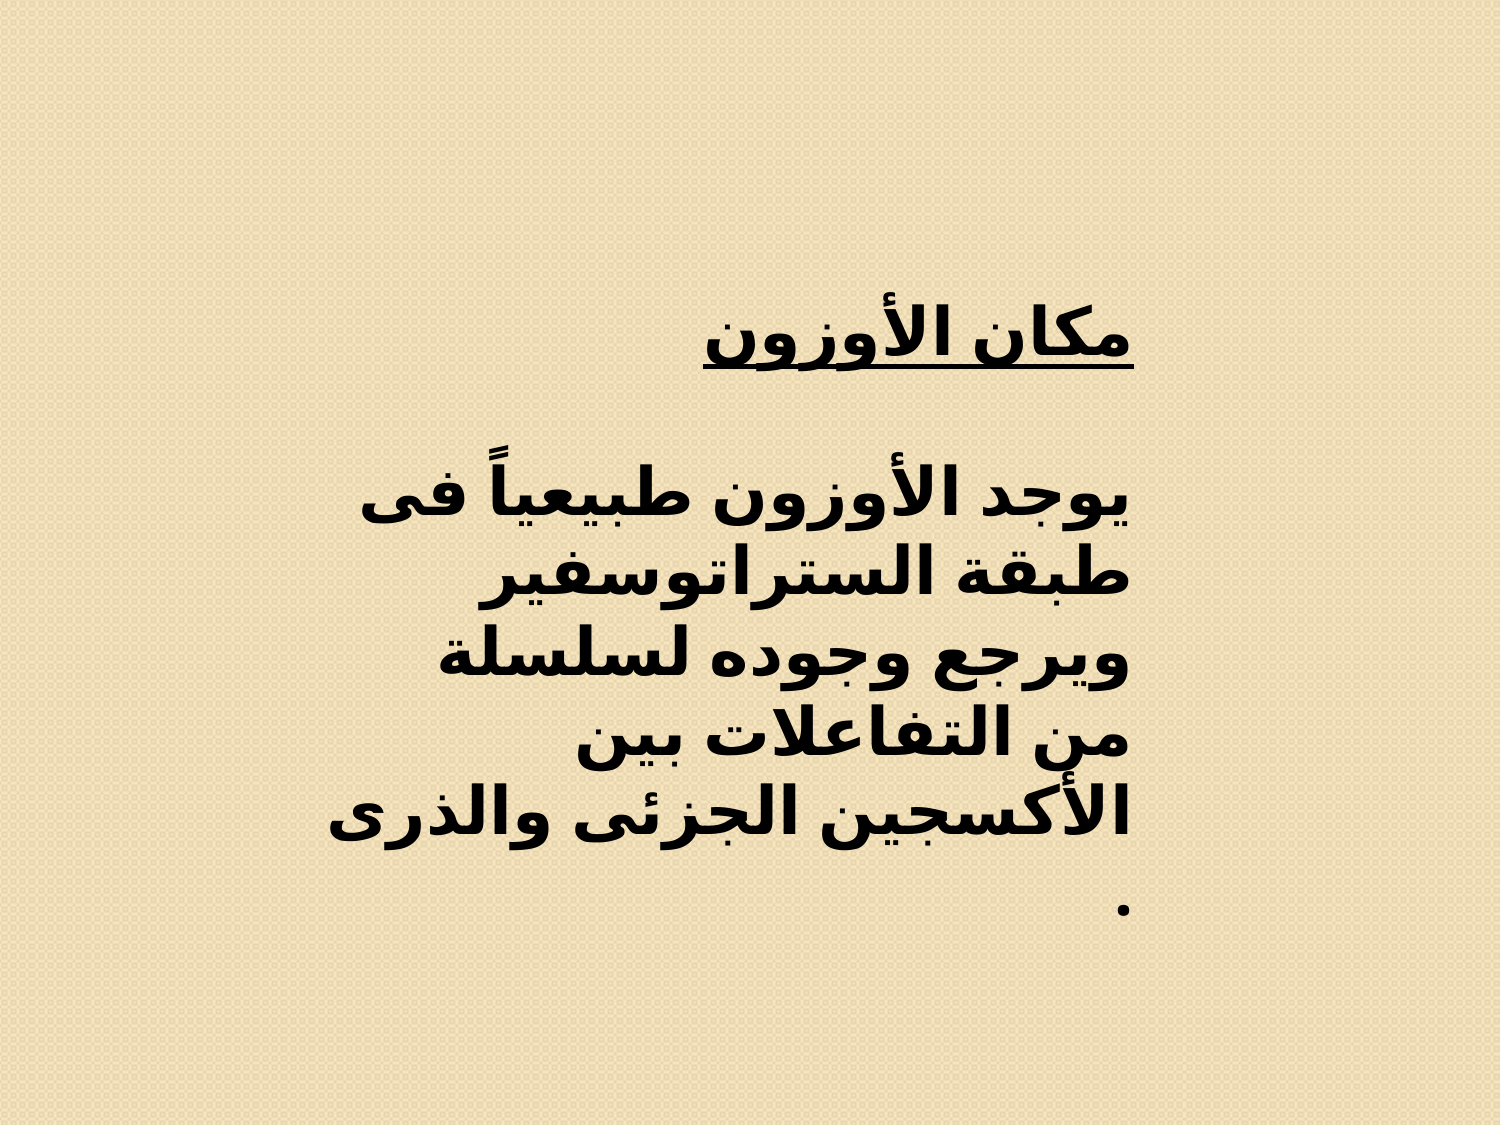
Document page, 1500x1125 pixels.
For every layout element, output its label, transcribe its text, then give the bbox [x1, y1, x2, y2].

text_box مكان الأوزون يوجد الأوزون طبيعياً فى طبقة الستراتوسفير ويرجع وجوده لسلسلة من التفاعلات بين الأكسجين الجزئى والذرى . [304, 281, 1149, 936]
